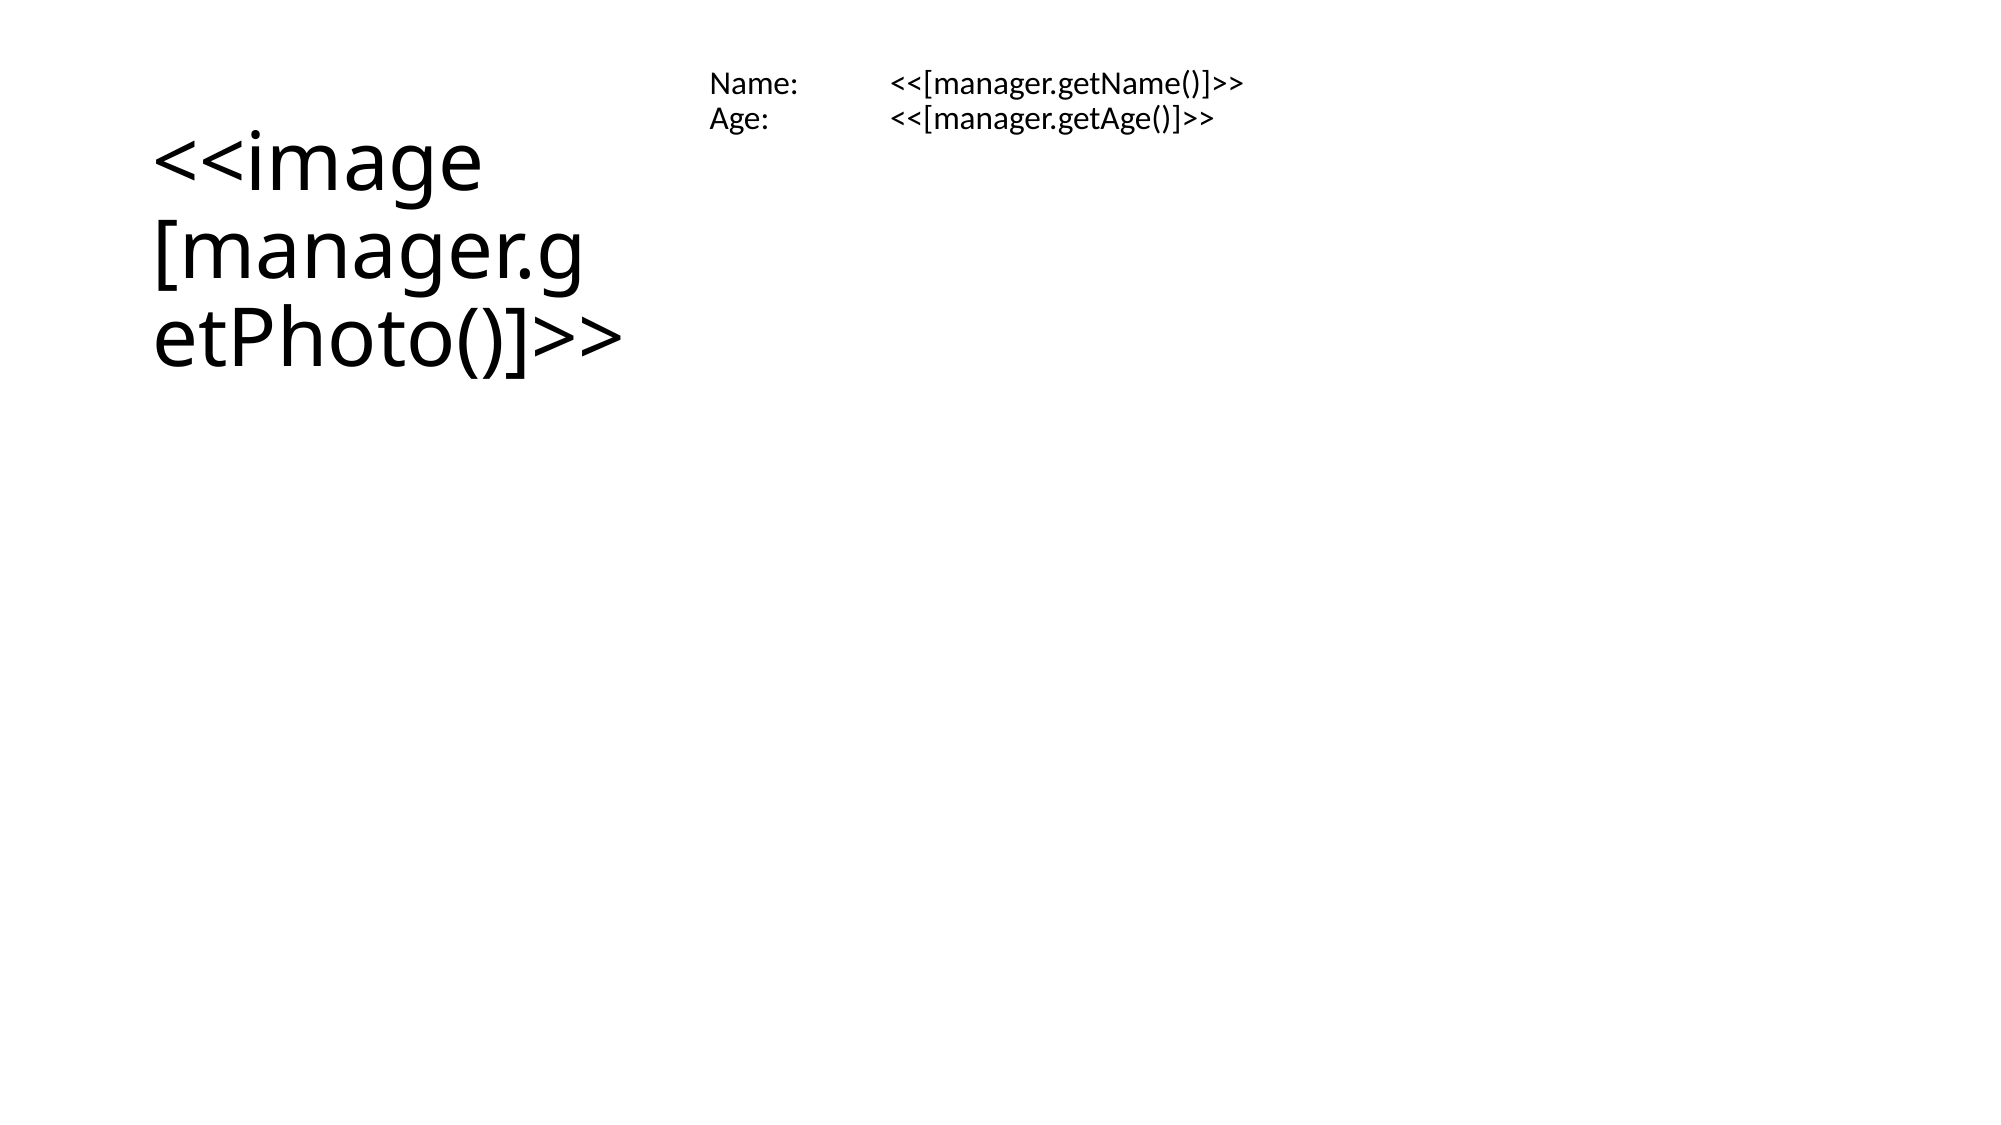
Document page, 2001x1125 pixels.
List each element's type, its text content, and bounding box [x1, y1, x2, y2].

title <<image [manager.getPhoto()]>> [137, 66, 646, 536]
table_cell Age: [698, 102, 879, 138]
table_header <<[manager.getName()]>> [879, 67, 1356, 102]
table_header Name: [698, 67, 879, 102]
table_cell <<[manager.getAge()]>> [879, 102, 1356, 138]
